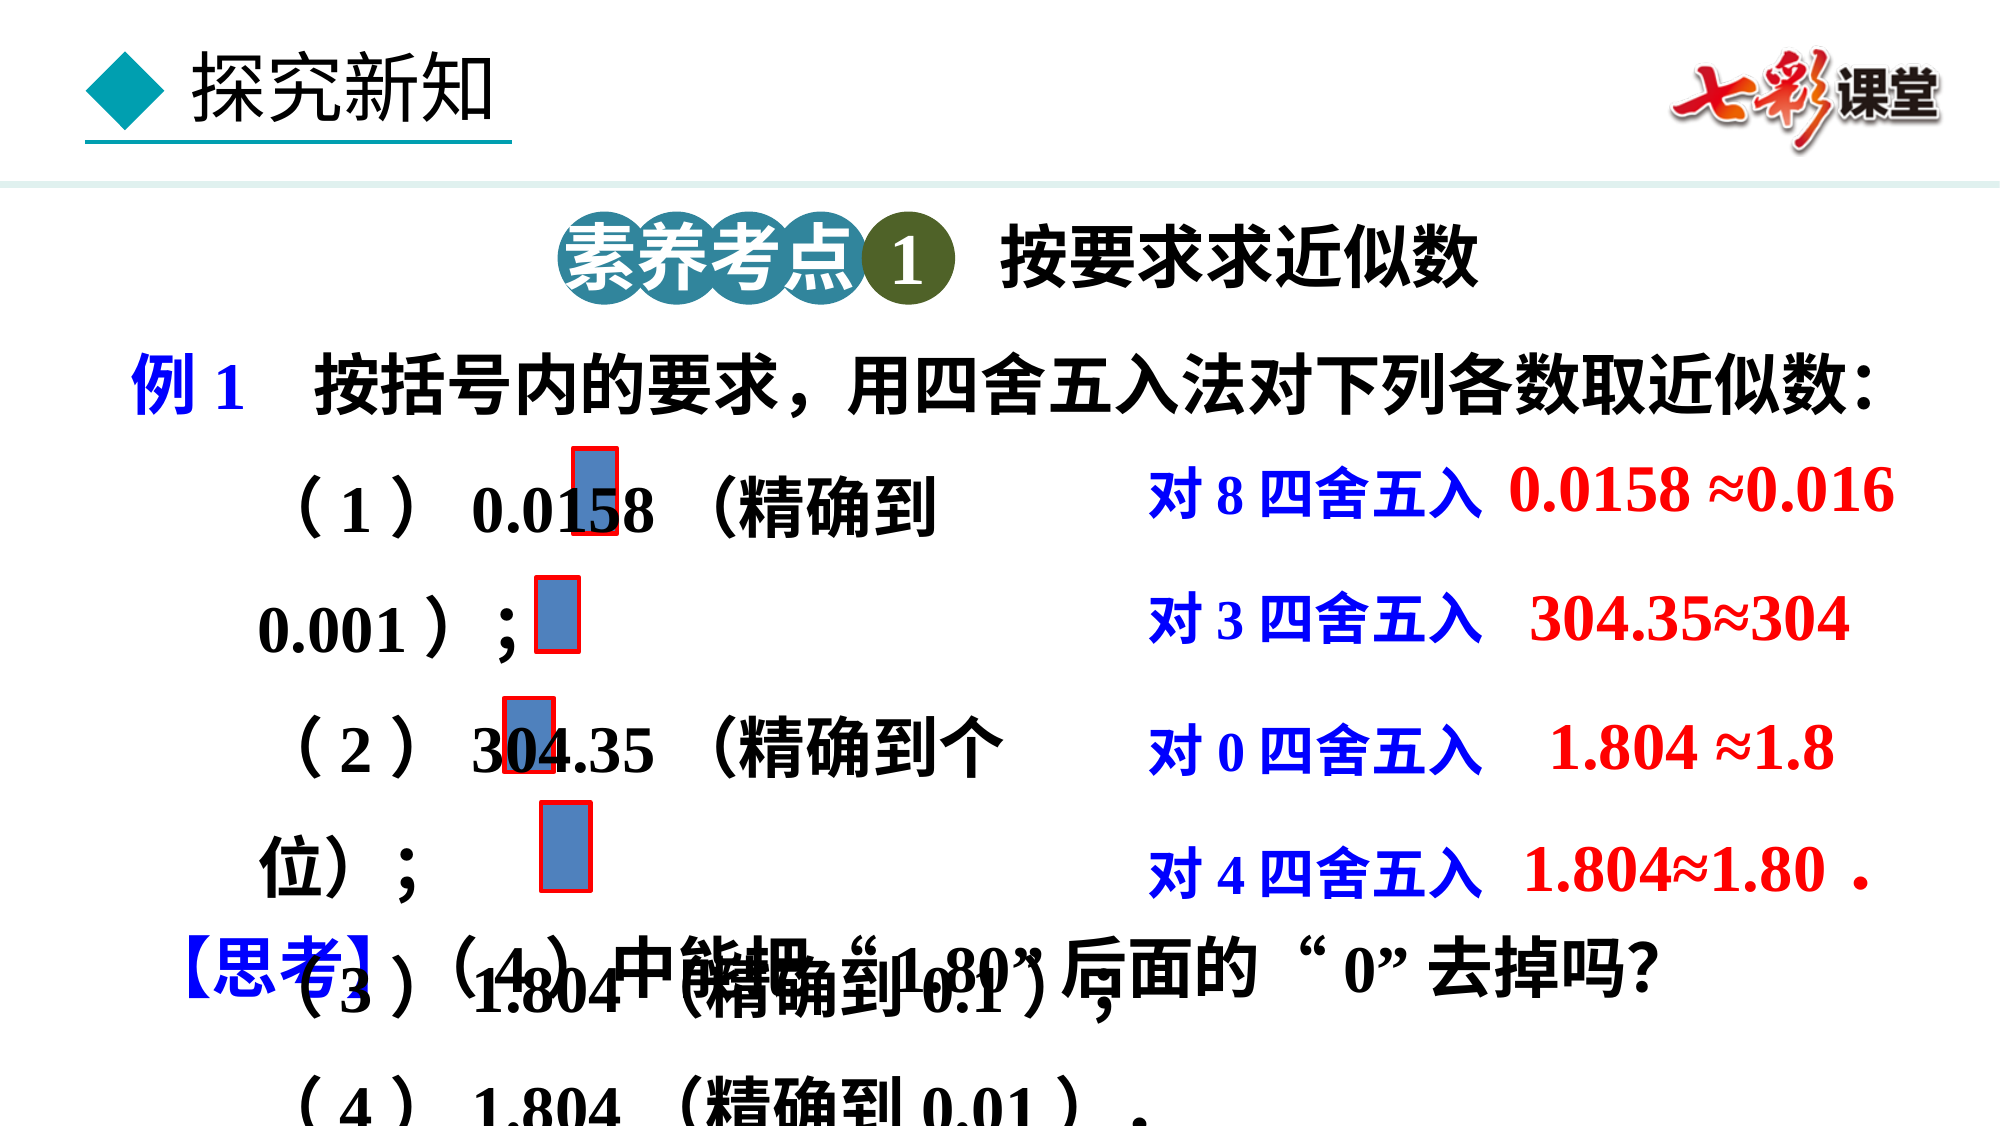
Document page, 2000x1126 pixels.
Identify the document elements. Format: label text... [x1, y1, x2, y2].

text_box （1）0.0158（精确到0.001）； （2）304.35（精确到个位）； （3）1.804（精确到0.1）； （4）1.804（精确到0.01）． [237, 415, 1154, 1126]
text_box 对0四舍五入 [1154, 705, 1528, 793]
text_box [548, 204, 956, 309]
text_box 1.804 ≈1.8 [1528, 692, 1857, 793]
text_box 按要求求近似数 [979, 204, 1544, 307]
text_box 对8四舍五入 [1154, 448, 1569, 536]
text_box 【思考】（4）中能把“1.80”后面的“0”去掉吗？ [1154, 915, 1727, 1016]
text_box 对4四舍五入 [1154, 828, 1569, 916]
text_box 对3四舍五入 [1154, 572, 1509, 661]
text_box 【思考】（4）中能把“1.80”后面的“0”去掉吗？ [125, 915, 237, 1016]
text_box 1.804≈1.80． [1502, 814, 1930, 915]
text_box 例1 按括号内的要求，用四舍五入法对下列各数取近似数： [110, 293, 1932, 434]
picture [1666, 42, 1948, 157]
text_box 0.0158 ≈0.016 [1488, 434, 2000, 535]
text_box 304.35≈304 [1509, 564, 1872, 664]
